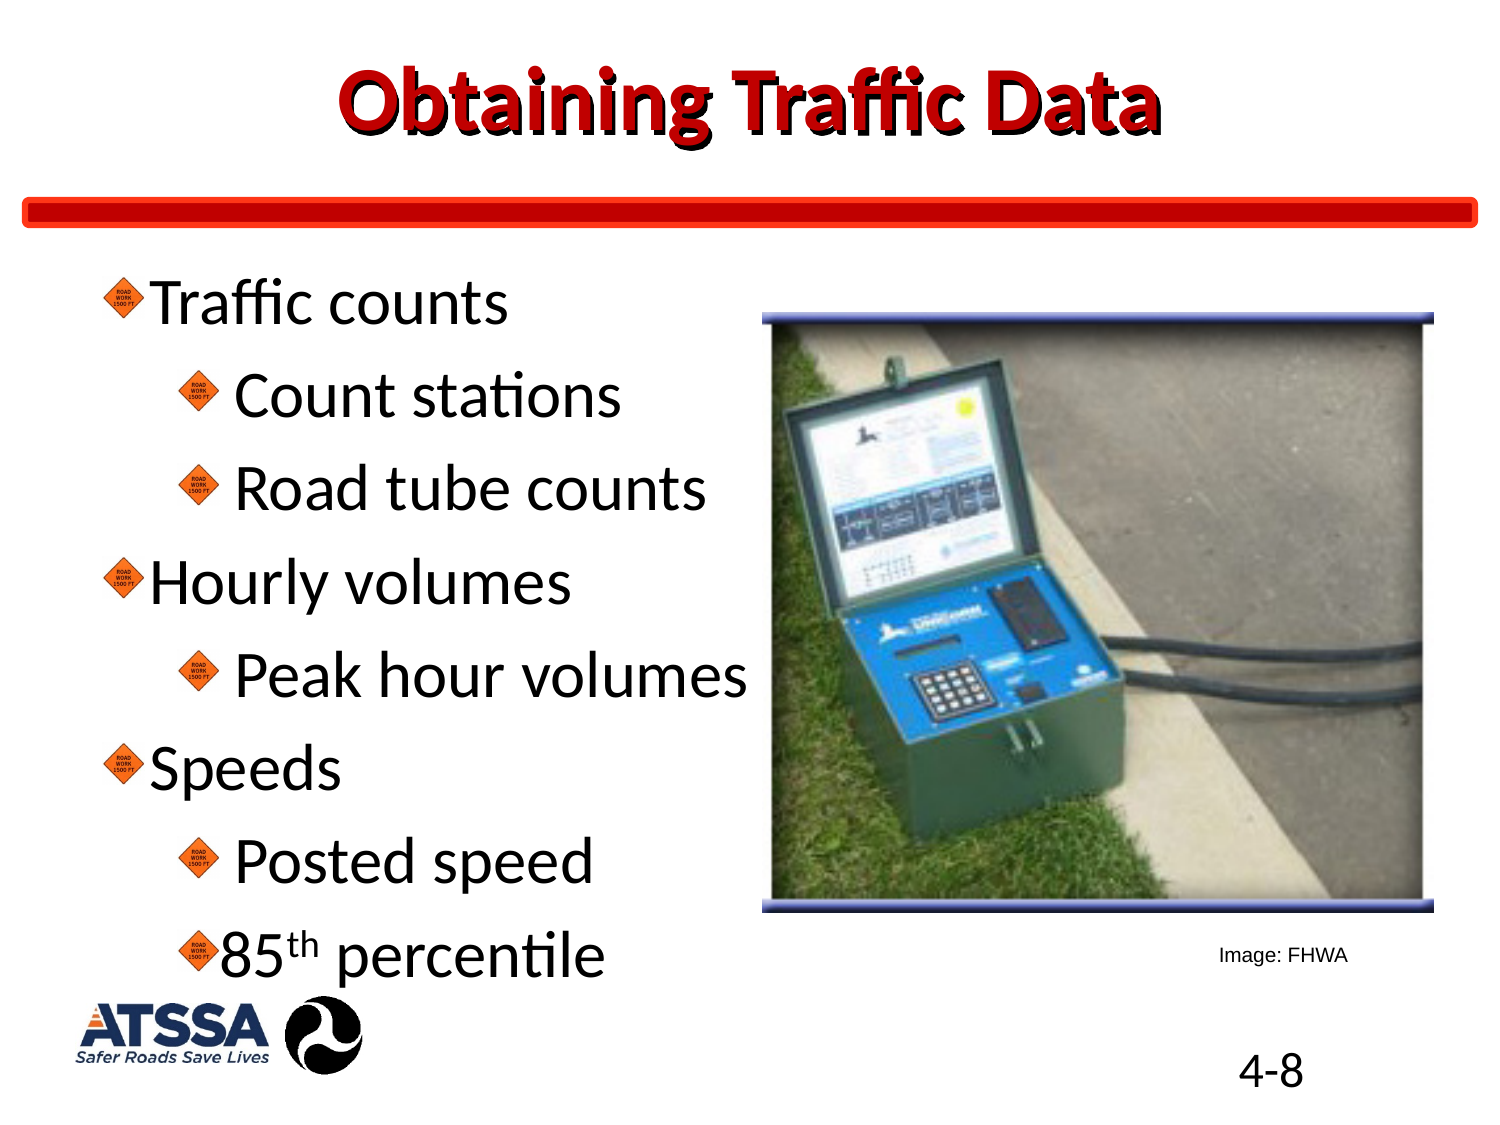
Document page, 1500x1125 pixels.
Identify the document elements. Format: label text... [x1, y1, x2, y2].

picture [177, 463, 220, 506]
text_box Image: FHWA [1203, 934, 1433, 975]
picture [177, 369, 220, 412]
picture [102, 556, 145, 599]
picture [102, 276, 145, 319]
picture [177, 929, 220, 972]
title Obtaining Traffic Data [0, 0, 1500, 188]
picture [177, 836, 220, 879]
picture [102, 742, 145, 785]
picture [762, 312, 1434, 913]
picture [276, 1038, 370, 1077]
picture [177, 649, 220, 692]
picture [75, 1038, 269, 1063]
list Traffic counts Count stations Road tube counts Hourly volumes Peak hour volumes Speeds Posted speed 85th percentile [12, 249, 976, 1038]
